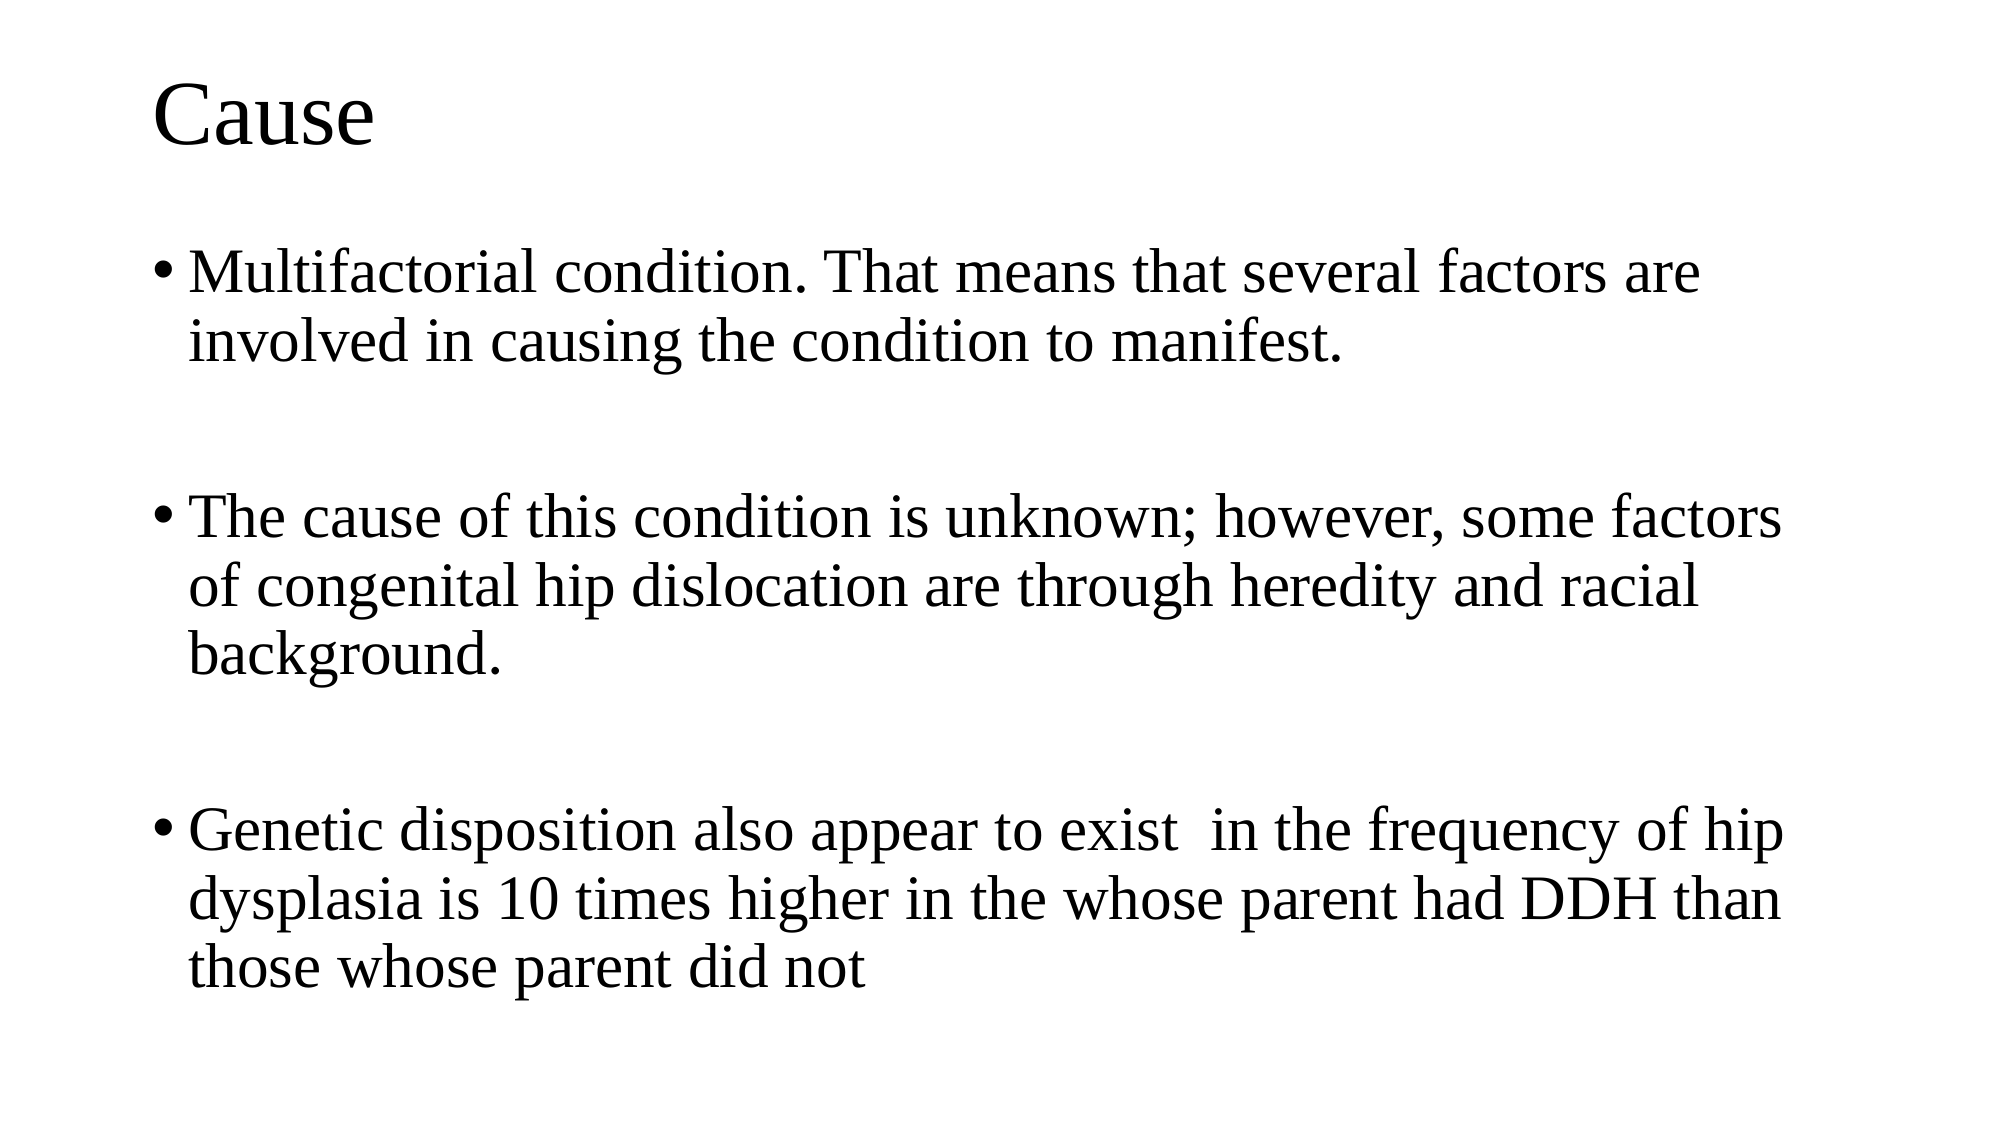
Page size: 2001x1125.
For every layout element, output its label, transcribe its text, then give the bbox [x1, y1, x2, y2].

list Multifactorial condition. That means that several factors are involved in causing the condition to manifest. The cause of this condition is unknown; however, some factors of congenital hip dislocation are through heredity and racial background. Genetic disposition also appear to exist in the frequency of hip dysplasia is 10 times higher in the whose parent had DDH than those whose parent did not [137, 230, 1863, 1014]
title Cause [137, 27, 1863, 204]
